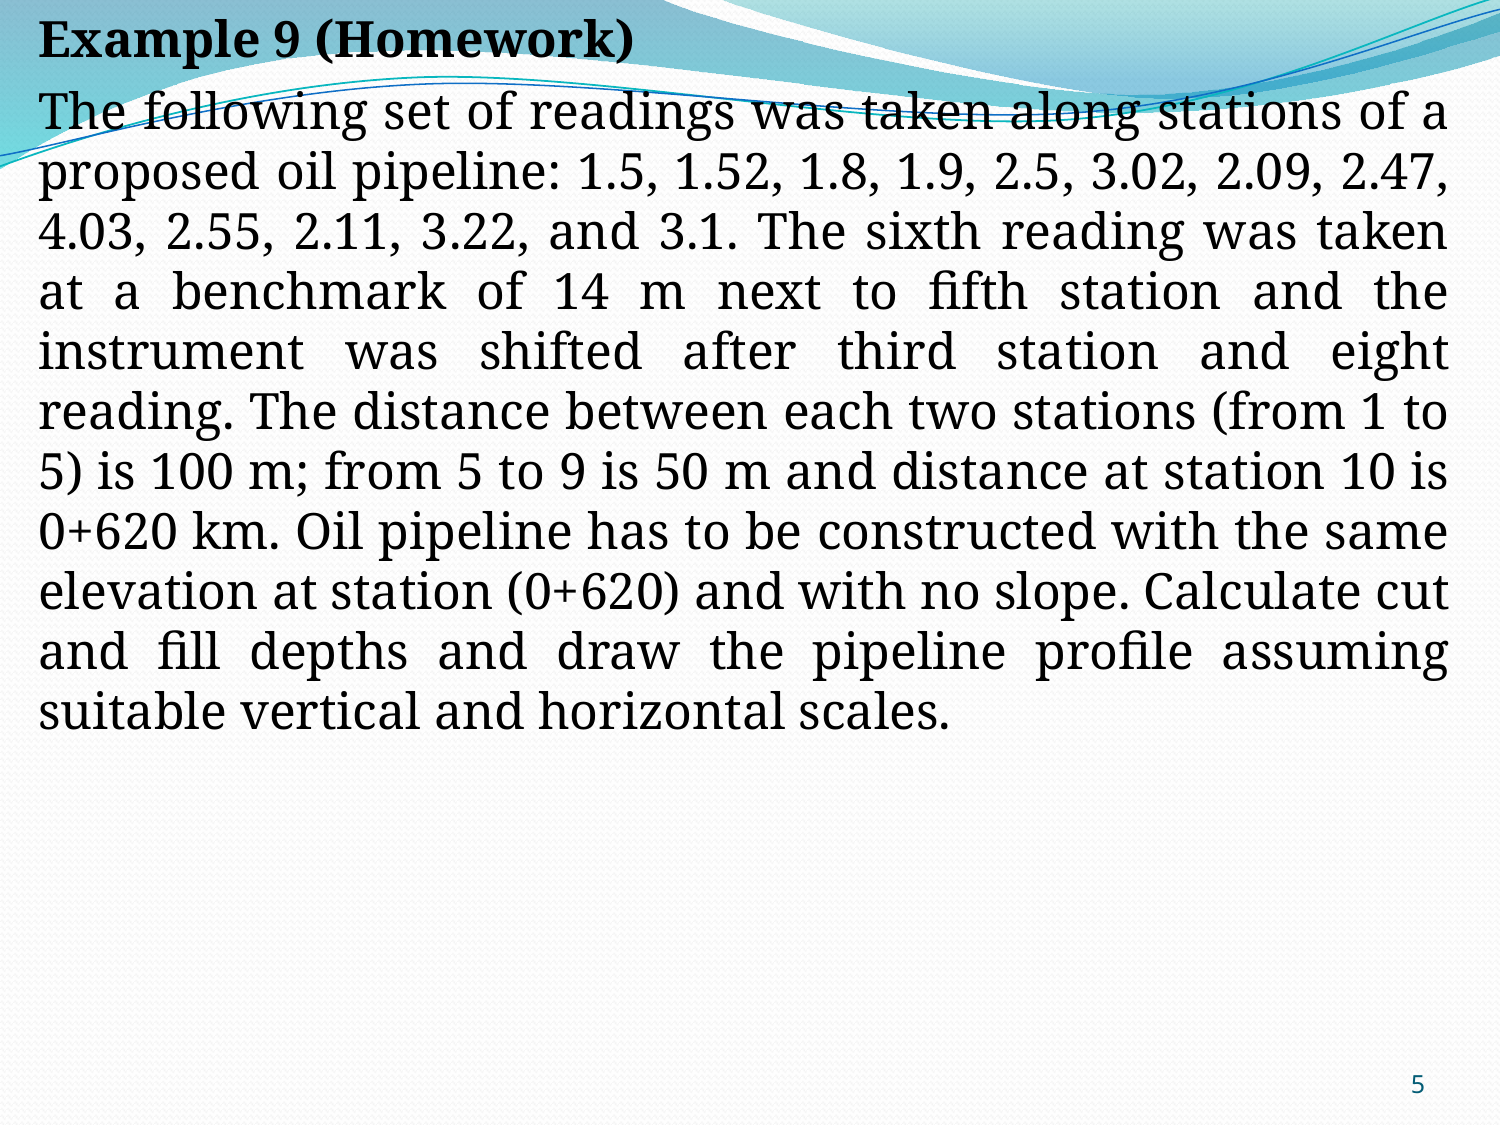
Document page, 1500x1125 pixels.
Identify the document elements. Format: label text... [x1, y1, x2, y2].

text_box Example 9 (Homework) The following set of readings was taken along stations of a proposed oil pipeline: 1.5, 1.52, 1.8, 1.9, 2.5, 3.02, 2.09, 2.47, 4.03, 2.55, 2.11, 3.22, and 3.1. The sixth reading was taken at a benchmark of 14 m next to fifth station and the instrument was shifted after third station and eight reading. The distance between each two stations (from 1 to 5) is 100 m; from 5 to 9 is 50 m and distance at station 10 is 0+620 km. Oil pipeline has to be constructed with the same elevation at station (0+620) and with no slope. Calculate cut and fill depths and draw the pipeline profile assuming suitable vertical and horizontal scales. [23, 1, 1465, 918]
slide_number 5 [1299, 1042, 1425, 1103]
